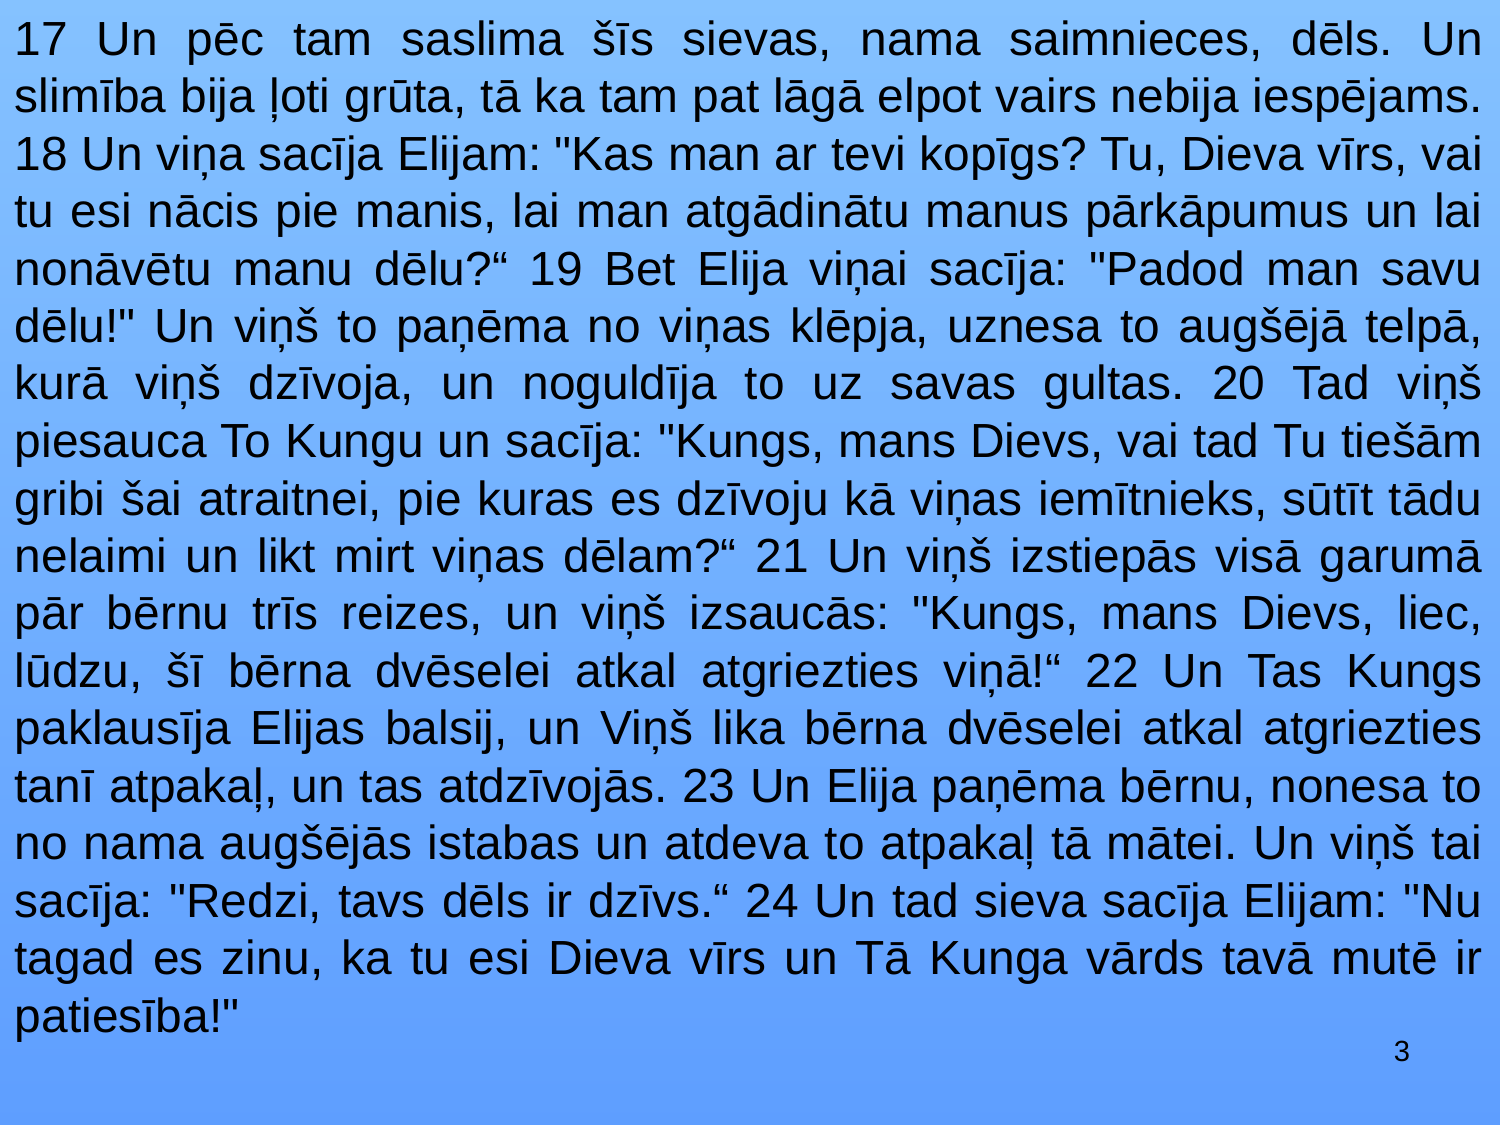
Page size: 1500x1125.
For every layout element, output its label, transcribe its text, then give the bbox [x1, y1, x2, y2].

slide_number 3 [1074, 1049, 1426, 1103]
text_box 17 Un pēc tam saslima šīs sievas, nama saimnieces, dēls. Un slimība bija ļoti grūta, tā ka tam pat lāgā elpot vairs nebija iespējams. 18 Un viņa sacīja Elijam: "Kas man ar tevi kopīgs? Tu, Dieva vīrs, vai tu esi nācis pie manis, lai man atgādinātu manus pārkāpumus un lai nonāvētu manu dēlu?“ 19 Bet Elija viņai sacīja: "Padod man savu dēlu!" Un viņš to paņēma no viņas klēpja, uznesa to augšējā telpā, kurā viņš dzīvoja, un noguldīja to uz savas gultas. 20 Tad viņš piesauca To Kungu un sacīja: "Kungs, mans Dievs, vai tad Tu tiešām gribi šai atraitnei, pie kuras es dzīvoju kā viņas iemītnieks, sūtīt tādu nelaimi un likt mirt viņas dēlam?“ 21 Un viņš izstiepās visā garumā pār bērnu trīs reizes, un viņš izsaucās: "Kungs, mans Dievs, liec, lūdzu, šī bērna dvēselei atkal atgriezties viņā!“ 22 Un Tas Kungs paklausīja Elijas balsij, un Viņš lika bērna dvēselei atkal atgriezties tanī atpakaļ, un tas atdzīvojās. 23 Un Elija paņēma bērnu, nonesa to no nama augšējās istabas un atdeva to atpakaļ tā mātei. Un viņš tai sacīja: "Redzi, tavs dēls ir dzīvs.“ 24 Un tad sieva sacīja Elijam: "Nu tagad es zinu, ka tu esi Dieva vīrs un Tā Kunga vārds tavā mutē ir patiesība!" [0, 0, 1500, 1049]
